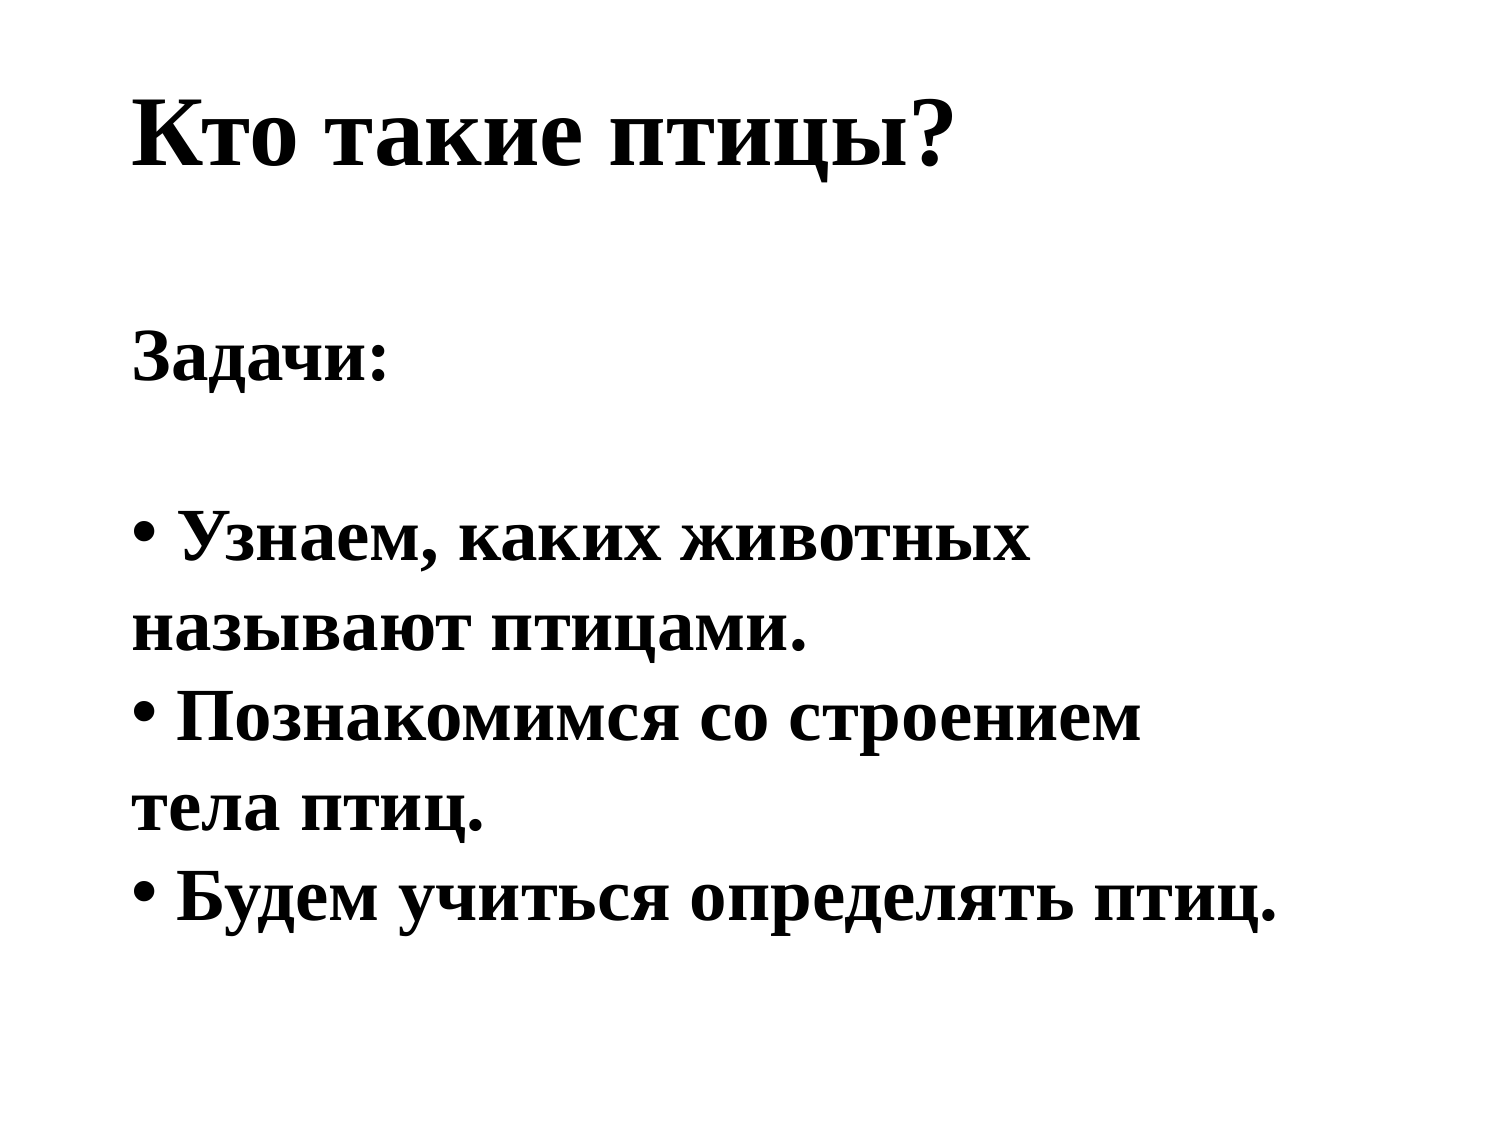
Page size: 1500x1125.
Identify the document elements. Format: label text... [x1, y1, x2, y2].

text_box Кто такие птицы? Задачи: Узнаем, каких животных называют птицами. Познакомимся со строением тела птиц. Будем учиться определять птиц. [117, 58, 1325, 944]
